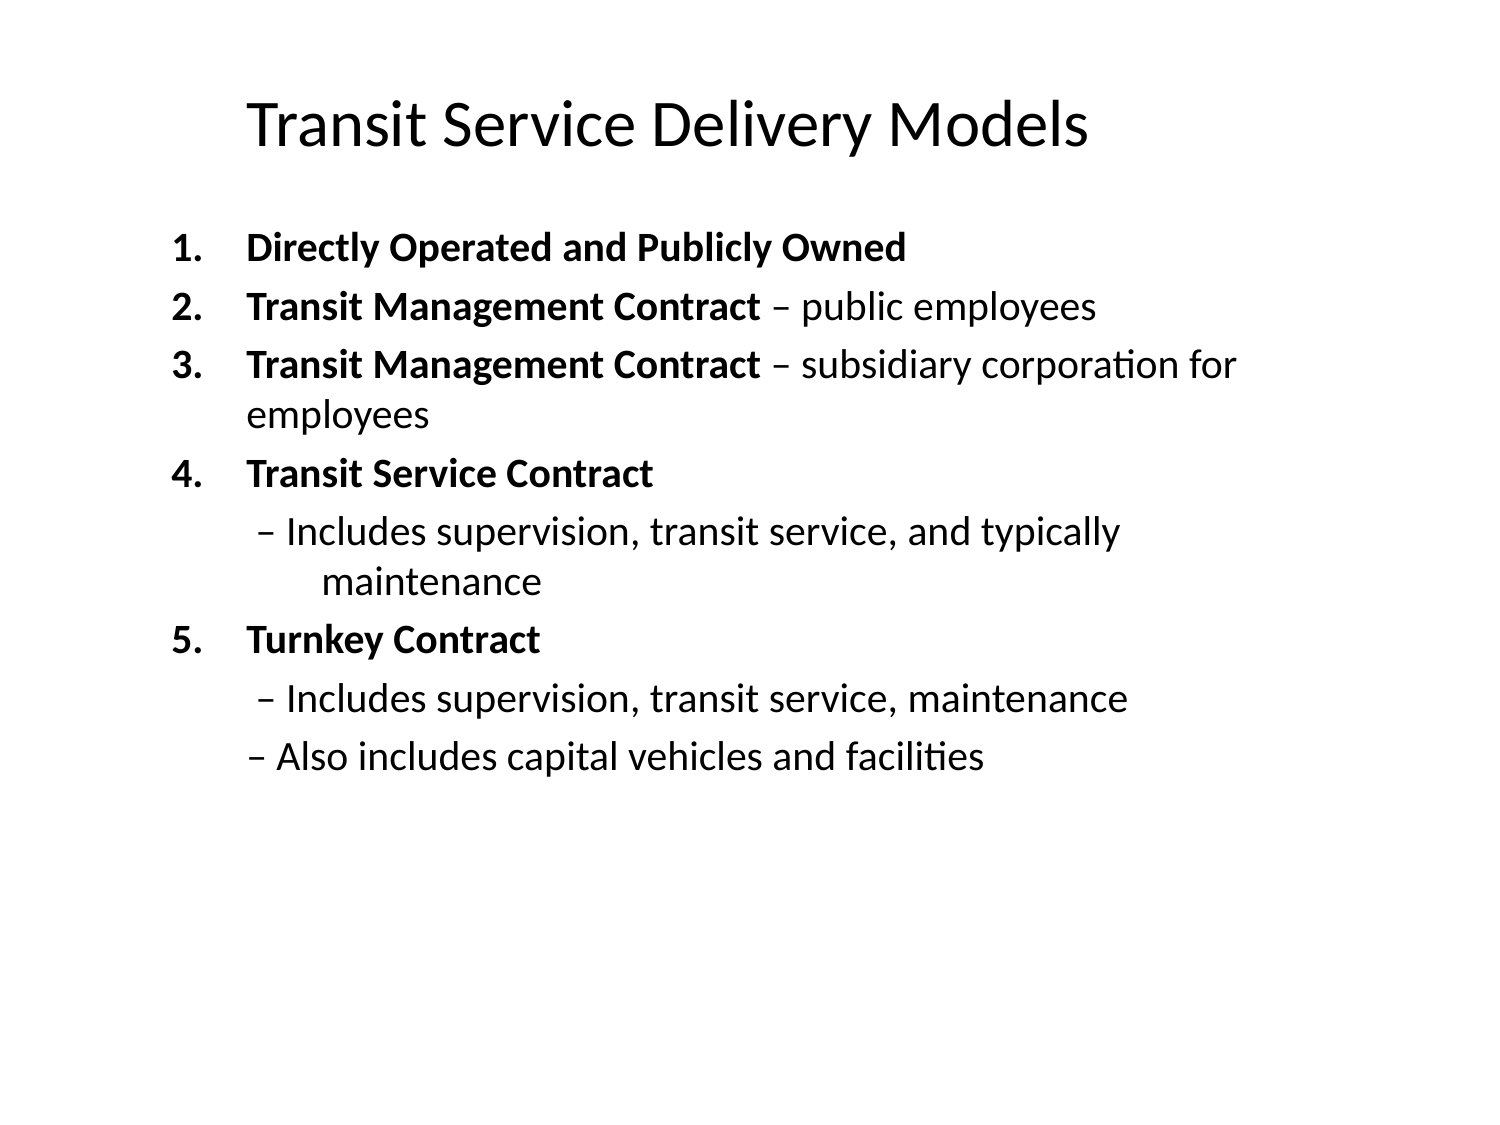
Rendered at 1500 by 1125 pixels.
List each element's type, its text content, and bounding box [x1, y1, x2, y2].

list Directly Operated and Publicly Owned Transit Management Contract – public employees Transit Management Contract – subsidiary corporation for employees Transit Service Contract – Includes supervision, transit service, and typically maintenance Turnkey Contract – Includes supervision, transit service, maintenance – Also includes capital vehicles and facilities [156, 212, 1344, 1008]
title Transit Service Delivery Models [75, 52, 1263, 188]
